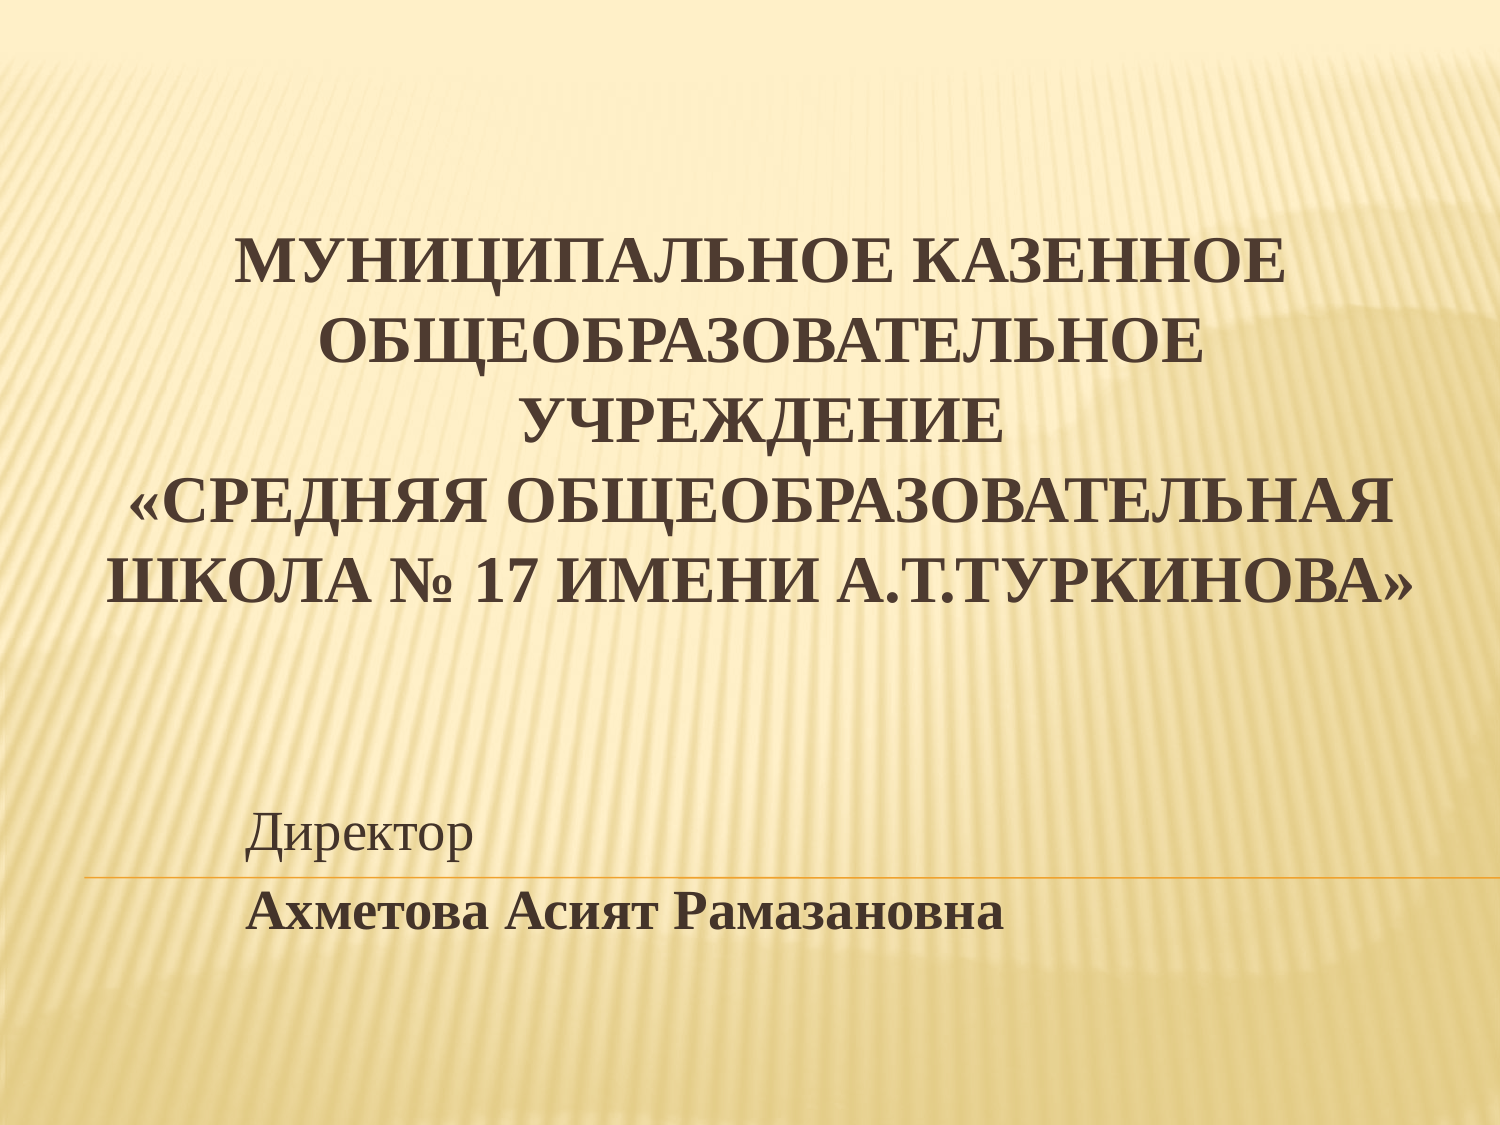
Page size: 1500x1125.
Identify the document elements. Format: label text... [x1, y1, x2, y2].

title Муниципальное казенное общеобразовательное учреждение «Средняя общеобразовательная школа № 17 имени А.Т.Туркинова» [64, 208, 1459, 669]
subtitle Директор Ахметова Асият Рамазановна [230, 786, 1281, 949]
